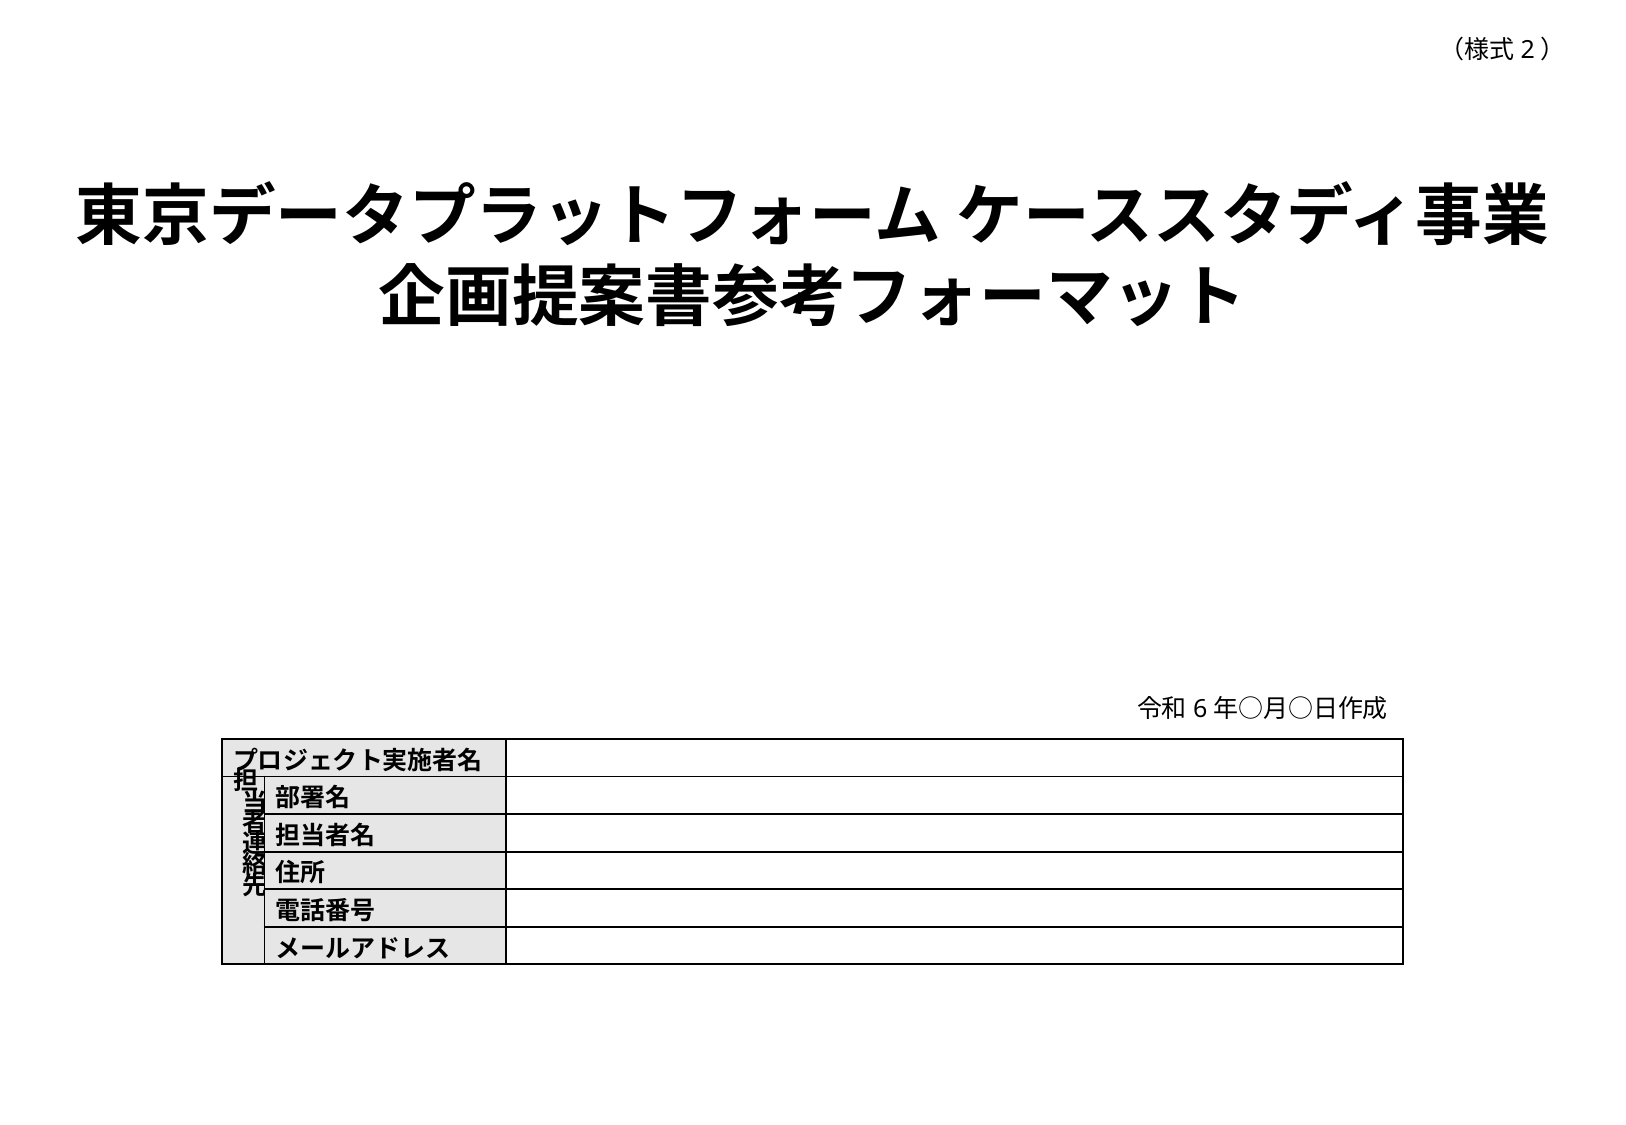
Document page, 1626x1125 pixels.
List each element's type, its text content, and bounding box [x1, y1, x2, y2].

table_cell [507, 853, 1402, 888]
table_cell 担当者名 [265, 815, 505, 851]
text_box （様式2） [44, 29, 1581, 72]
table_cell [507, 890, 1402, 926]
table_header [507, 740, 1402, 776]
table_header プロジェクト実施者名 [223, 740, 505, 776]
table_cell 担当者連絡先 [223, 777, 264, 963]
table_cell 住所 [265, 853, 505, 888]
table_cell [507, 928, 1402, 963]
table_cell [507, 815, 1402, 851]
table_cell メールアドレス [265, 928, 505, 963]
table_cell 電話番号 [265, 890, 505, 926]
table_cell [507, 777, 1402, 813]
table_cell 部署名 [265, 777, 505, 813]
text_box 東京データプラットフォーム ケーススタディ事業 企画提案書参考フォーマット [0, 165, 1625, 341]
text_box 令和6年○月○日作成 [221, 688, 1404, 731]
